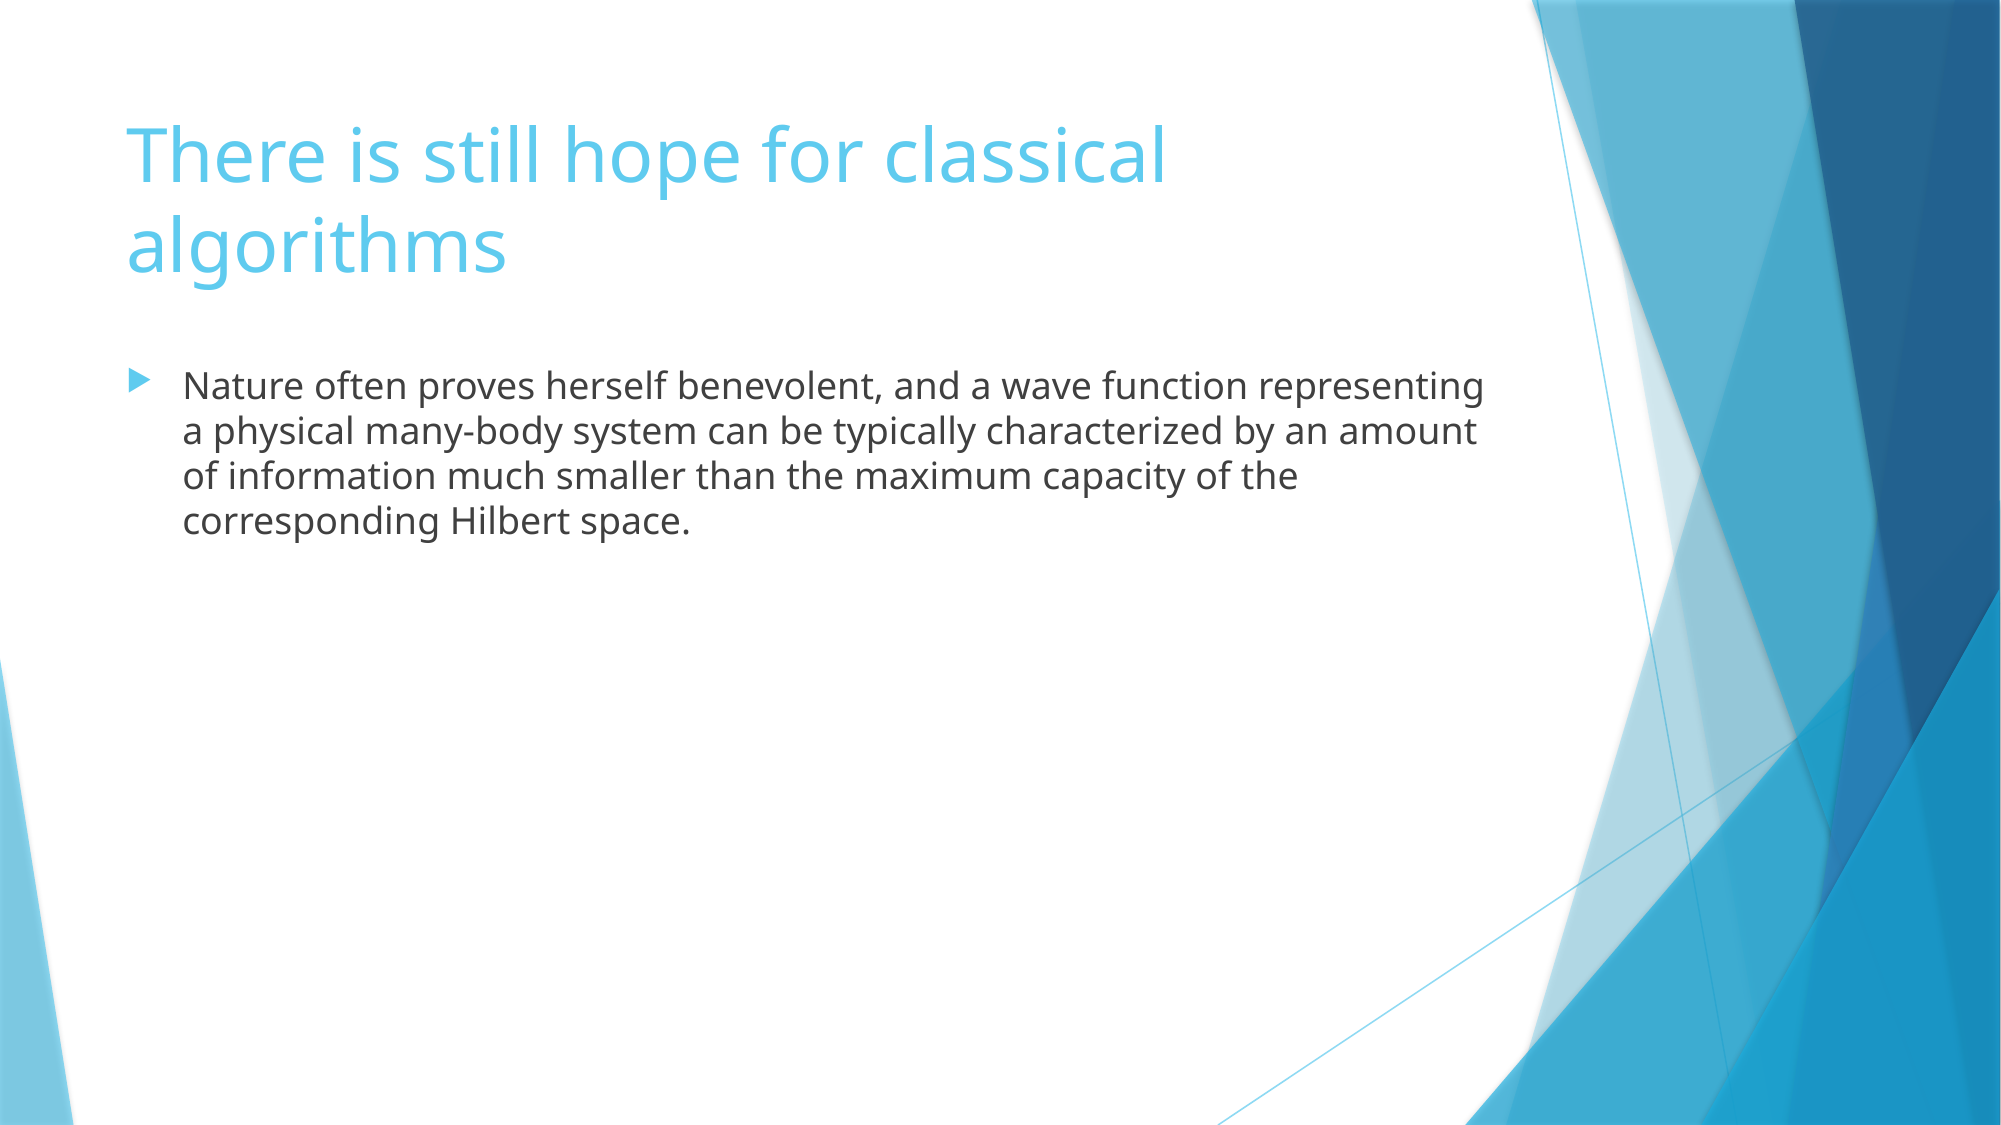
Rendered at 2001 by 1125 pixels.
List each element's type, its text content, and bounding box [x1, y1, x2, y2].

title There is still hope for classical algorithms [111, 99, 1522, 317]
list Nature often proves herself benevolent, and a wave function representing a physical many-body system can be typically characterized by an amount of information much smaller than the maximum capacity of the corresponding Hilbert space. [111, 354, 1522, 992]
